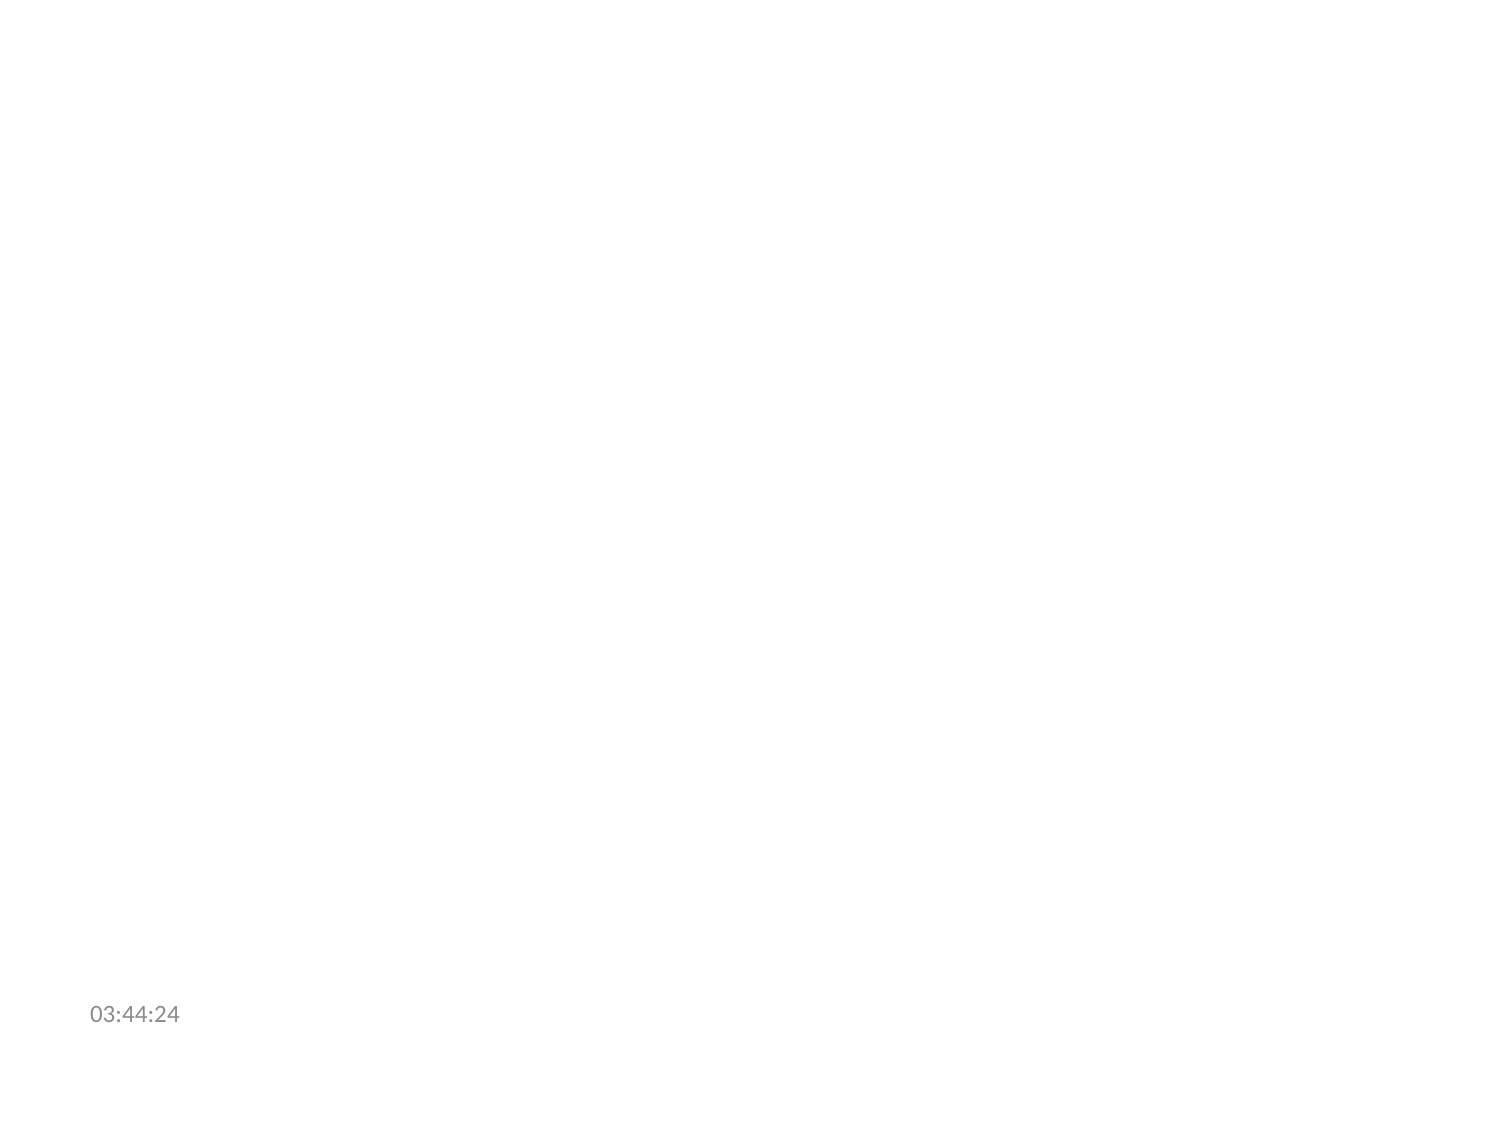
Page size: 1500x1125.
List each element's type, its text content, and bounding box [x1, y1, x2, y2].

text_box 15:35:09 [75, 982, 425, 1043]
